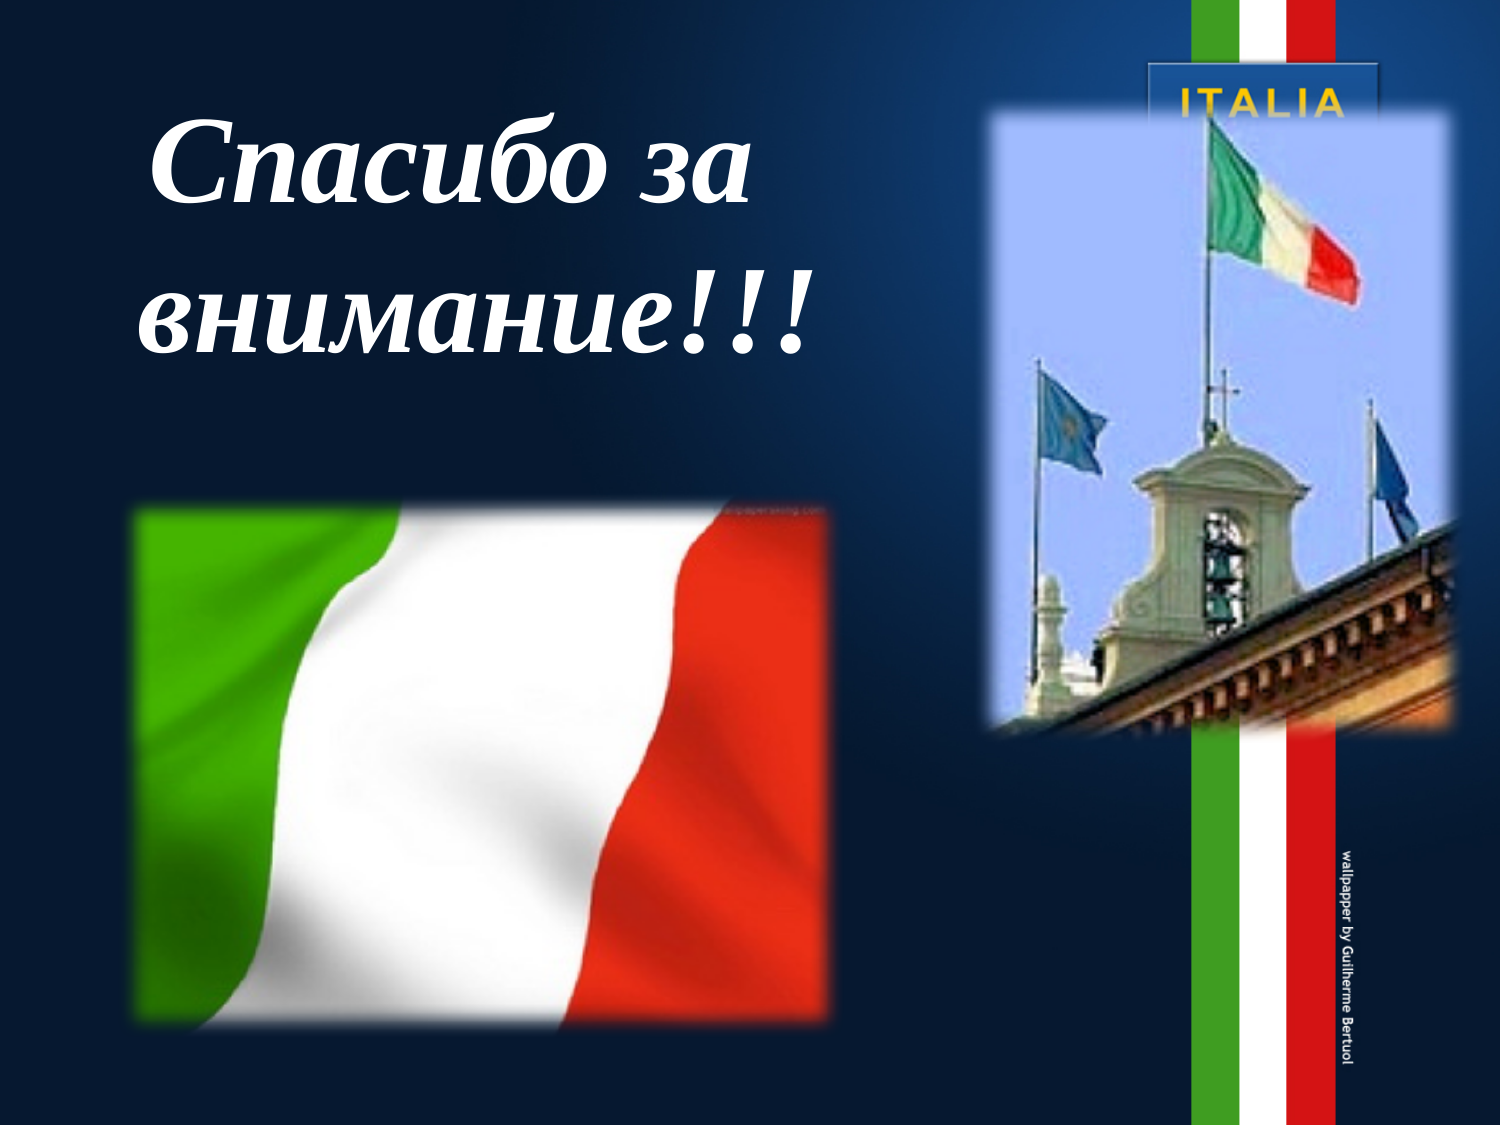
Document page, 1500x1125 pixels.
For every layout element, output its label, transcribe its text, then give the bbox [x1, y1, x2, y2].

list Спасибо за внимание!!! [58, 70, 844, 429]
picture [0, 0, 1500, 1125]
